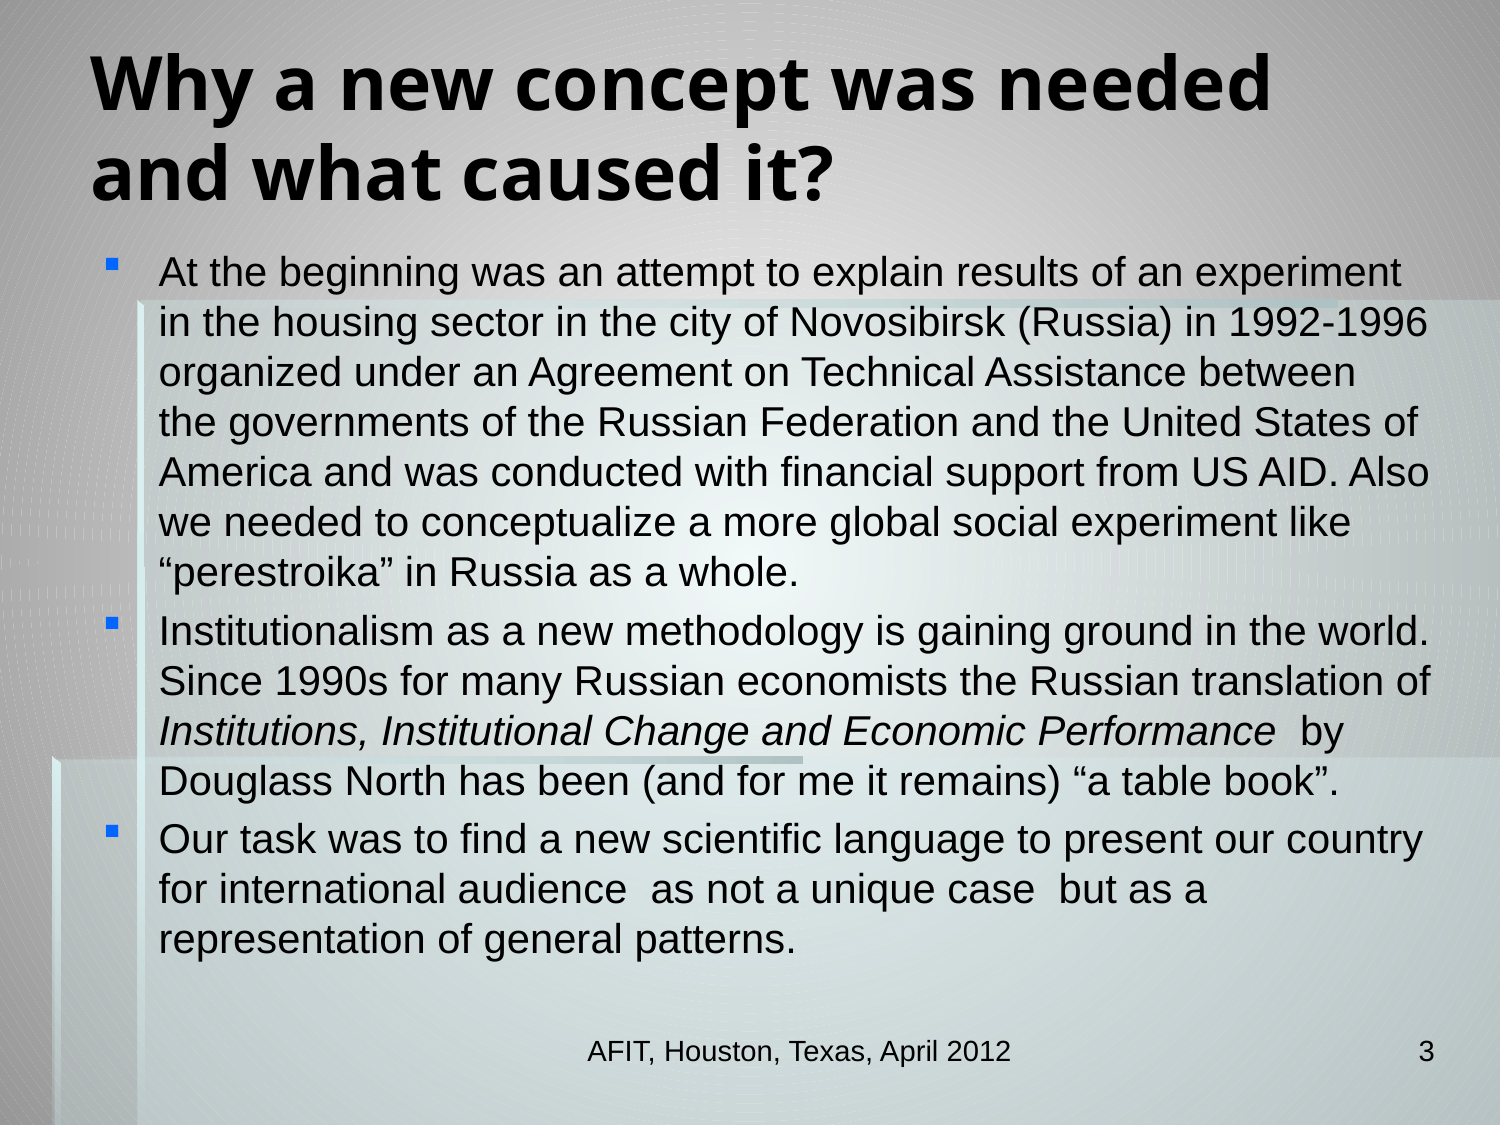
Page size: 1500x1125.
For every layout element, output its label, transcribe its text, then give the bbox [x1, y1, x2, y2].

slide_number 3 [1137, 1024, 1451, 1103]
title Why a new concept was needed and what caused it? [74, 24, 1451, 226]
footer AFIT, Houston, Texas, April 2012 [562, 1024, 1038, 1103]
list At the beginning was an attempt to explain results of an experiment in the housing sector in the city of Novosibirsk (Russia) in 1992-1996 organized under an Agreement on Technical Assistance between the governments of the Russian Federation and the United States of America and was conducted with financial support from US AID. Also we needed to conceptualize a more global social experiment like “perestroika” in Russia as a whole. Institutionalism as a new methodology is gaining ground in the world. Since 1990s for many Russian economists the Russian translation of Institutions, Institutional Change and Economic Performance by Douglass North has been (and for me it remains) “a table book”. Our task was to find a new scientific language to present our country for international audience as not a unique case but as a representation of general patterns. [87, 237, 1452, 963]
